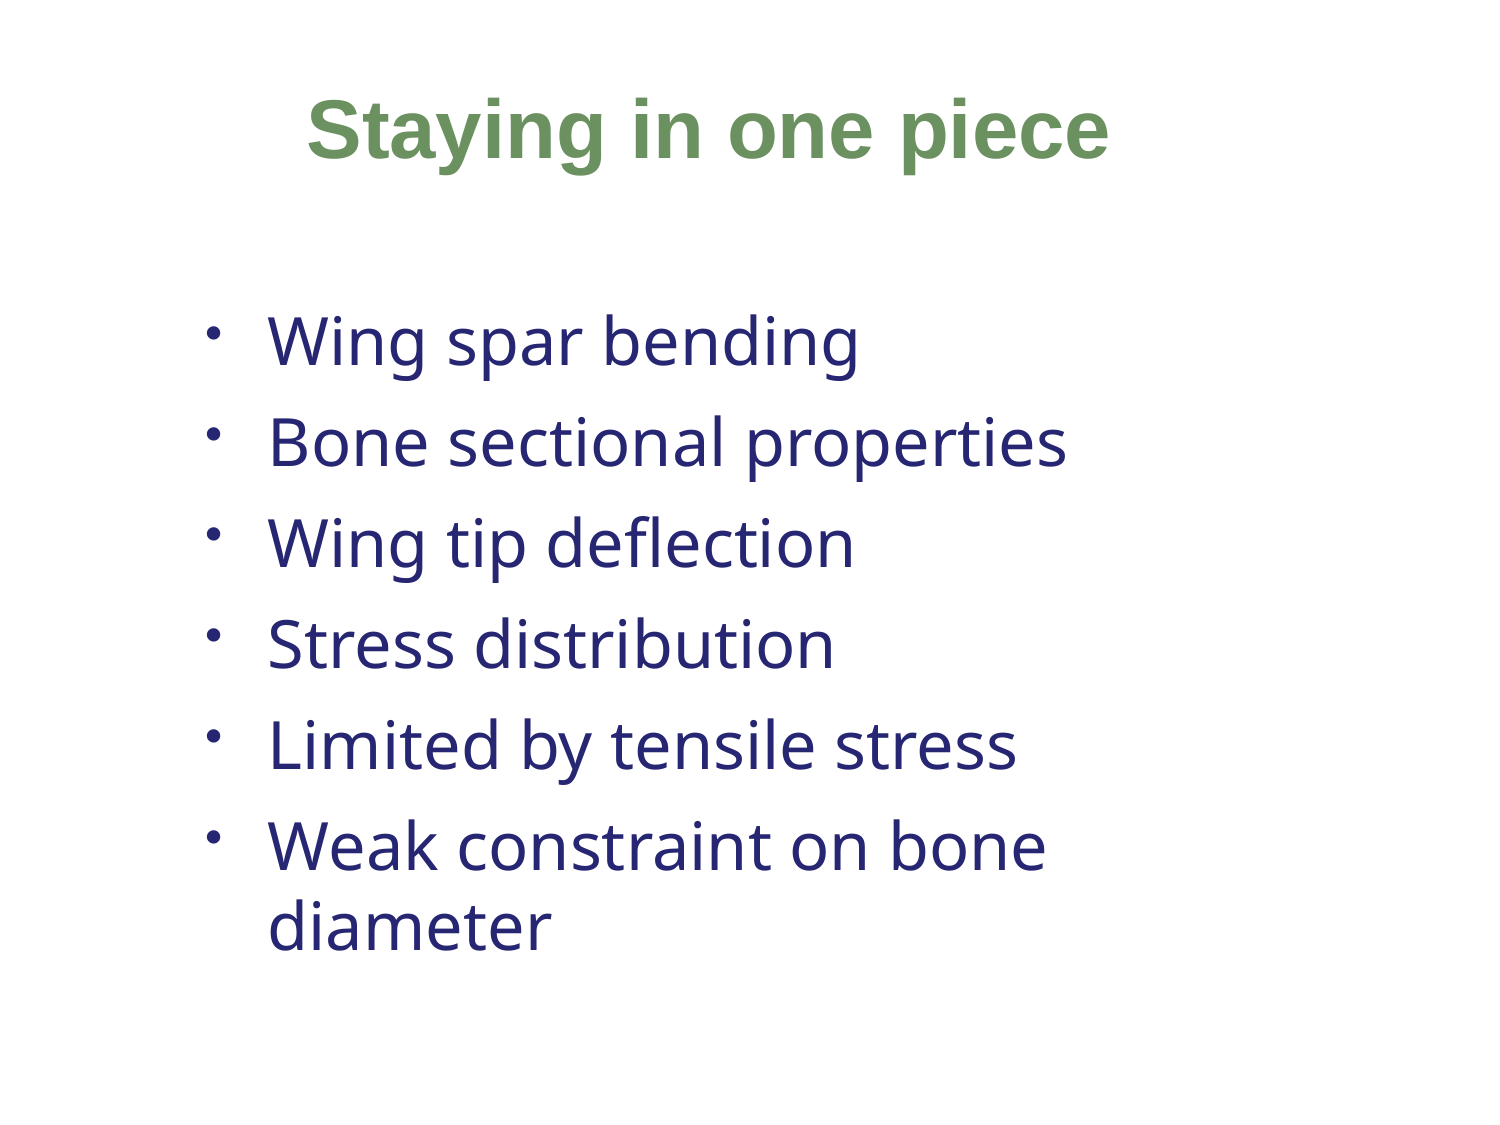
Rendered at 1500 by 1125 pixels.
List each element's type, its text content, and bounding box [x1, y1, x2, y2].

title Staying in one piece [211, 0, 1213, 251]
list Wing spar bending Bone sectional properties Wing tip deflection Stress distribution Limited by tensile stress Weak constraint on bone diameter [183, 290, 1344, 966]
